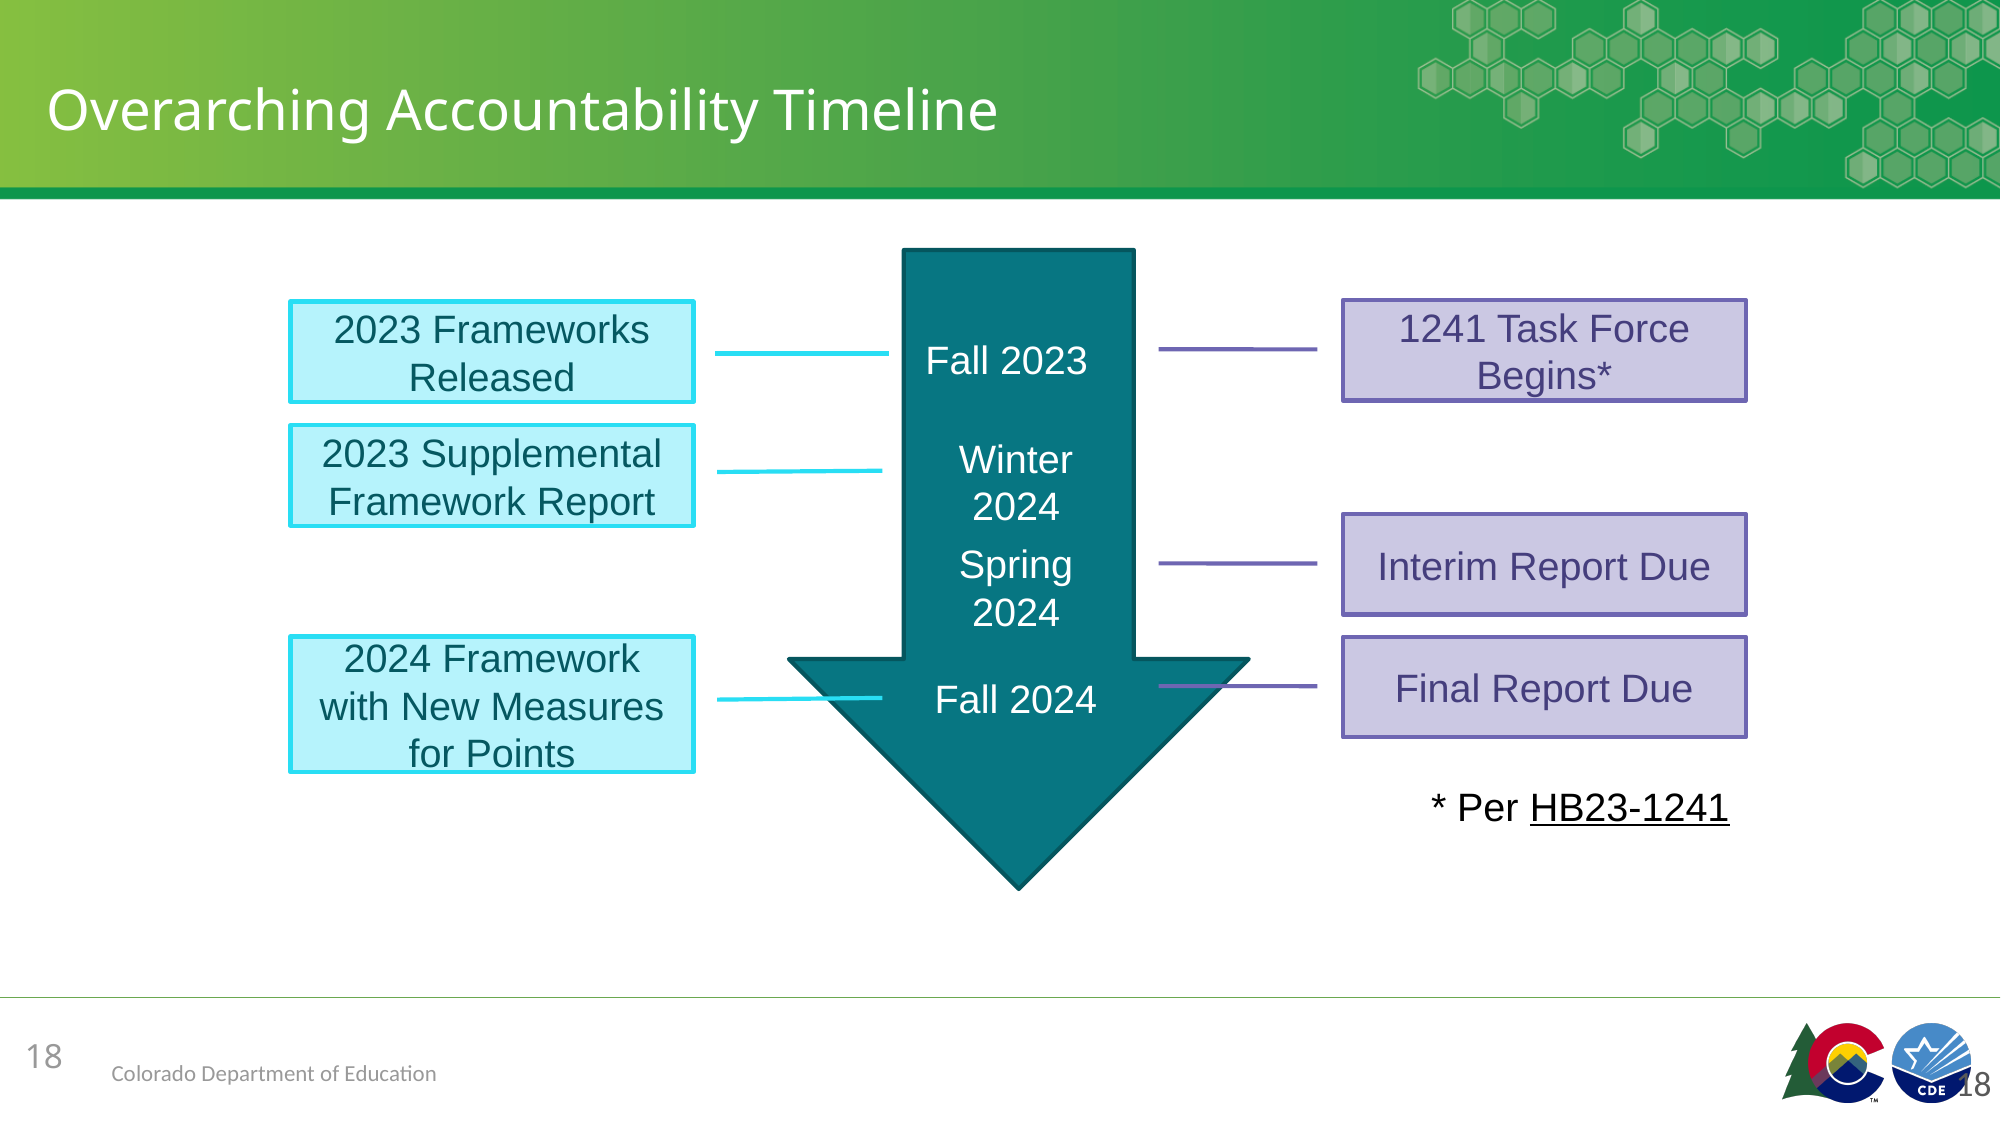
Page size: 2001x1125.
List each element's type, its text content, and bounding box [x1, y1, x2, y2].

text_box 2024 Framework with New Measures for Points [290, 636, 694, 773]
picture [0, 0, 2000, 200]
text_box [788, 249, 1249, 889]
text_box Winter 2024 [905, 423, 1127, 528]
text_box 1241 Task Force Begins* [1342, 299, 1746, 401]
text_box Fall 2023 [905, 324, 1127, 393]
title Overarching Accountability Timeline [46, 50, 1911, 176]
text_box 2023 Frameworks Released [290, 301, 694, 402]
text_box Fall 2024 [905, 664, 1127, 732]
text_box Spring 2024 [905, 528, 1127, 644]
text_box Interim Report Due [1342, 514, 1746, 615]
text_box * Per HB23-1241 [1411, 772, 1814, 840]
slide_number 18 [1871, 1038, 1992, 1125]
text_box Final Report Due [1342, 636, 1746, 738]
slide_number 18 [24, 1035, 101, 1097]
text_box 2023 Supplemental Framework Report [290, 425, 694, 526]
picture [1781, 1022, 1972, 1104]
